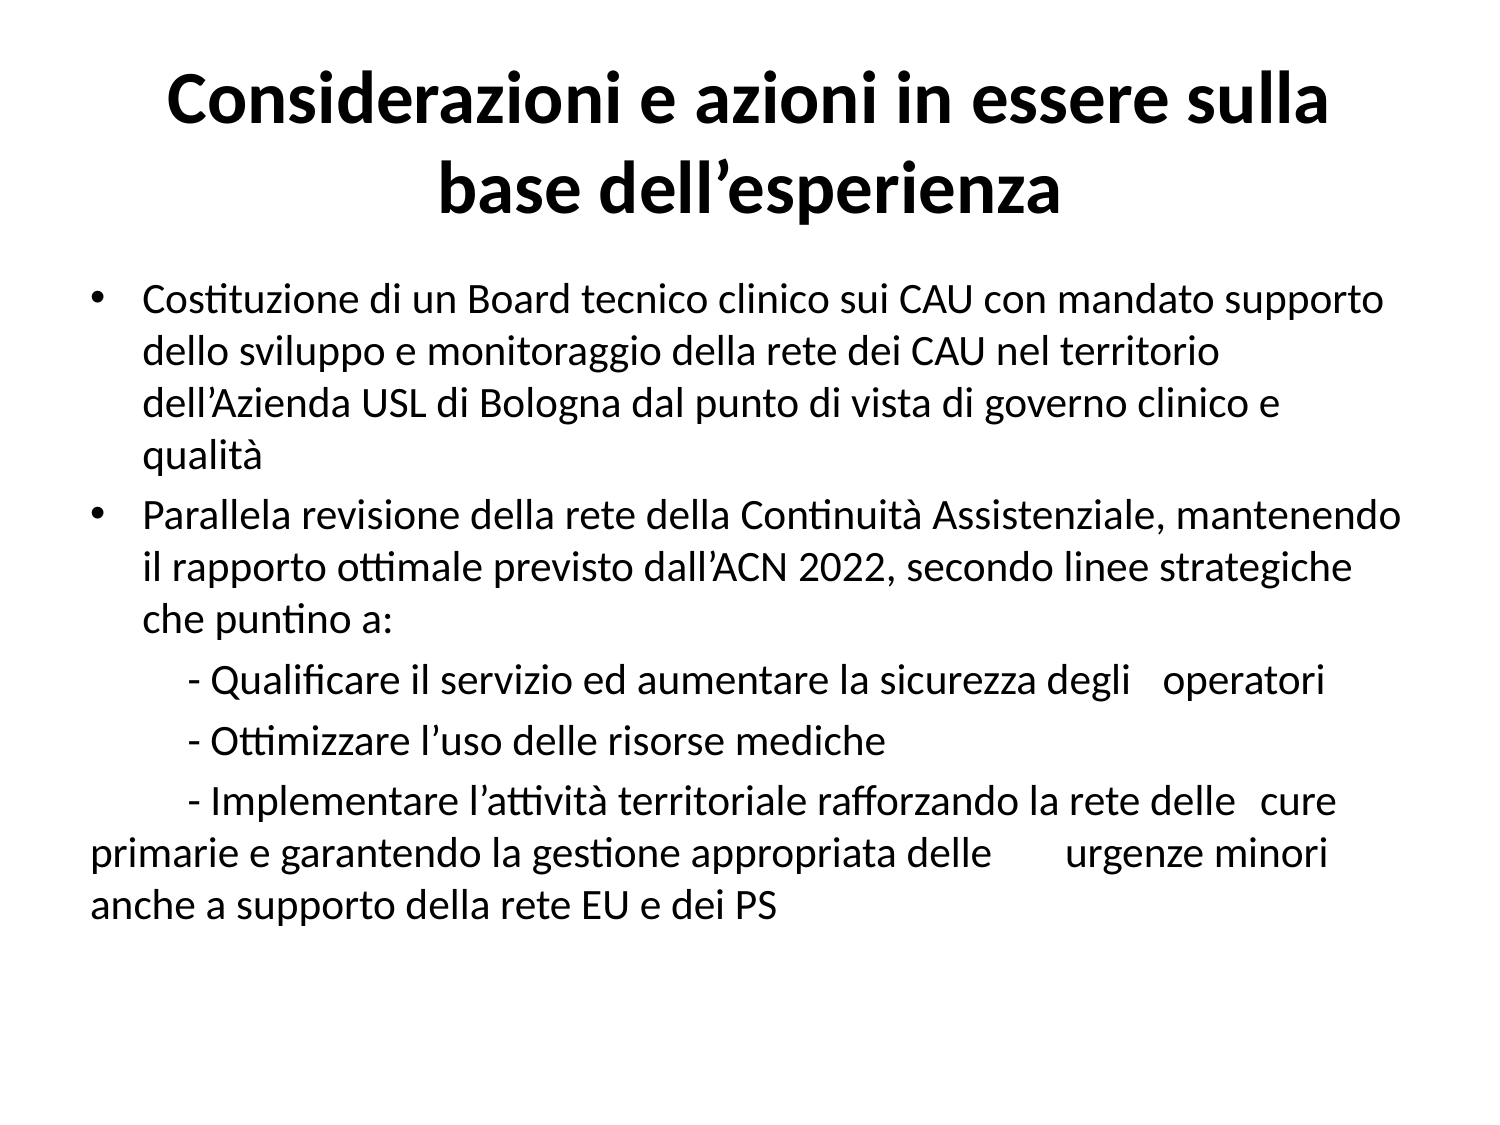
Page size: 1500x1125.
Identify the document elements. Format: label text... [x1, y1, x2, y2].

list Costituzione di un Board tecnico clinico sui CAU con mandato supporto dello sviluppo e monitoraggio della rete dei CAU nel territorio dell’Azienda USL di Bologna dal punto di vista di governo clinico e qualità Parallela revisione della rete della Continuità Assistenziale, mantenendo il rapporto ottimale previsto dall’ACN 2022, secondo linee strategiche che puntino a: - Qualificare il servizio ed aumentare la sicurezza degli operatori - Ottimizzare l’uso delle risorse mediche - Implementare l’attività territoriale rafforzando la rete delle cure primarie e garantendo la gestione appropriata delle urgenze minori anche a supporto della rete EU e dei PS [75, 262, 1425, 1005]
title Considerazioni e azioni in essere sulla base dell’esperienza [75, 45, 1425, 233]
